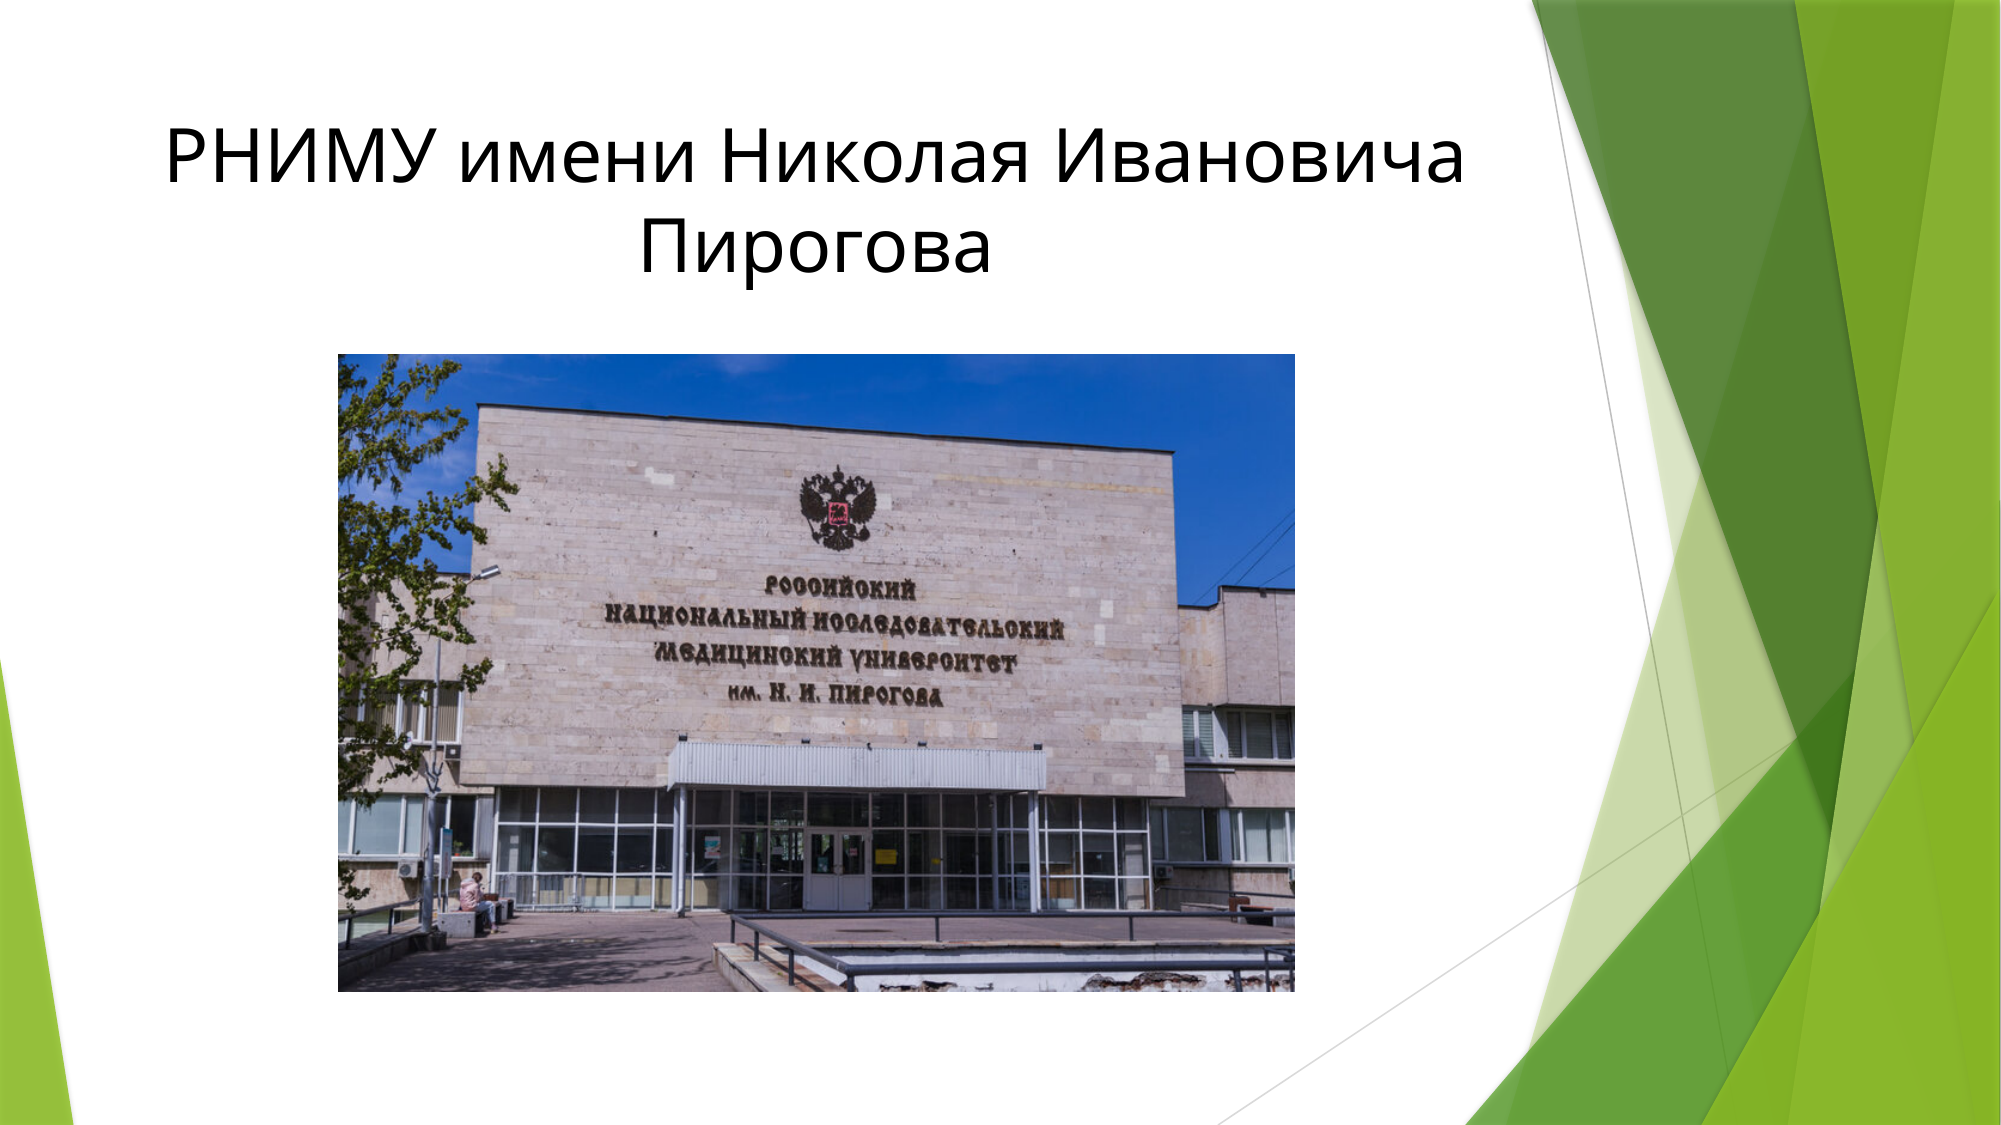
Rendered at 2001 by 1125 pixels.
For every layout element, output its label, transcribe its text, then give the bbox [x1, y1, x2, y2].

title РНИМУ имени Николая Ивановича Пирогова [111, 99, 1522, 317]
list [337, 353, 1295, 992]
